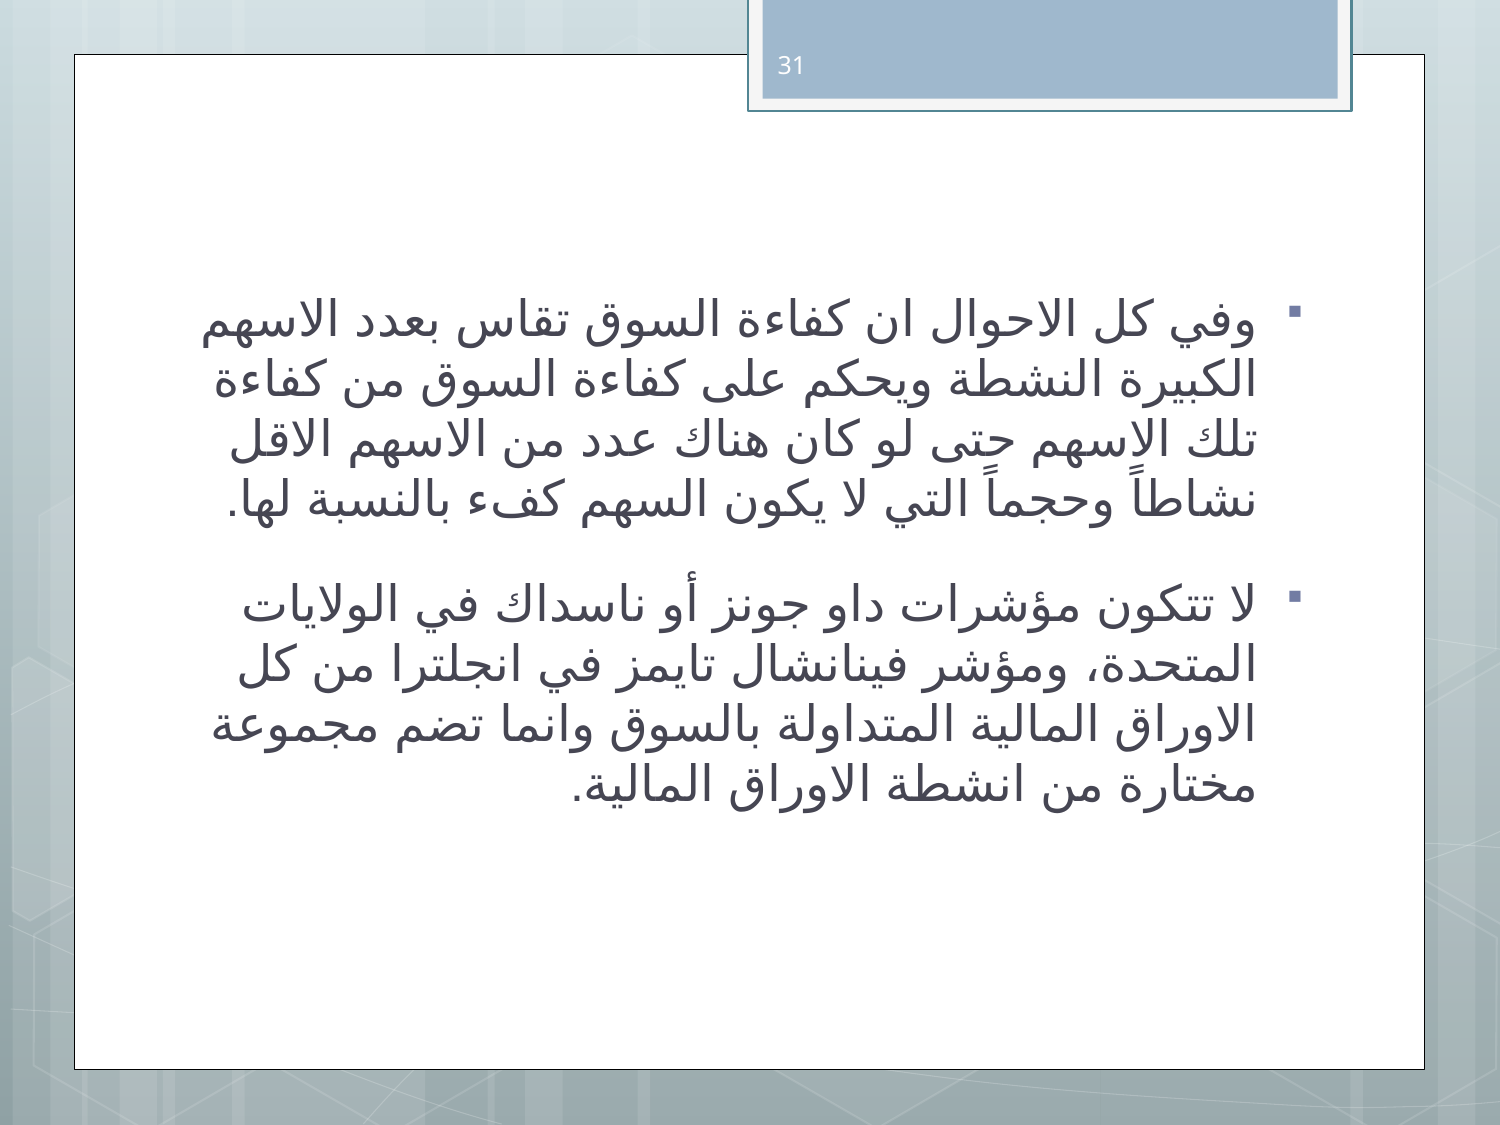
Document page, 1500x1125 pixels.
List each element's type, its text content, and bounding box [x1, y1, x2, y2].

slide_number 31 [762, 36, 982, 97]
list وفي كل الاحوال ان كفاءة السوق تقاس بعدد الاسهم الكبيرة النشطة ويحكم على كفاءة السوق من كفاءة تلك الاسهم حتى لو كان هناك عدد من الاسهم الاقل نشاطاً وحجماً التي لا يكون السهم كفء بالنسبة لها. لا تتكون مؤشرات داو جونز أو ناسداك في الولايات المتحدة، ومؤشر فينانشال تايمز في انجلترا من كل الاوراق المالية المتداولة بالسوق وانما تضم مجموعة مختارة من انشطة الاوراق المالية. [159, 278, 1331, 855]
